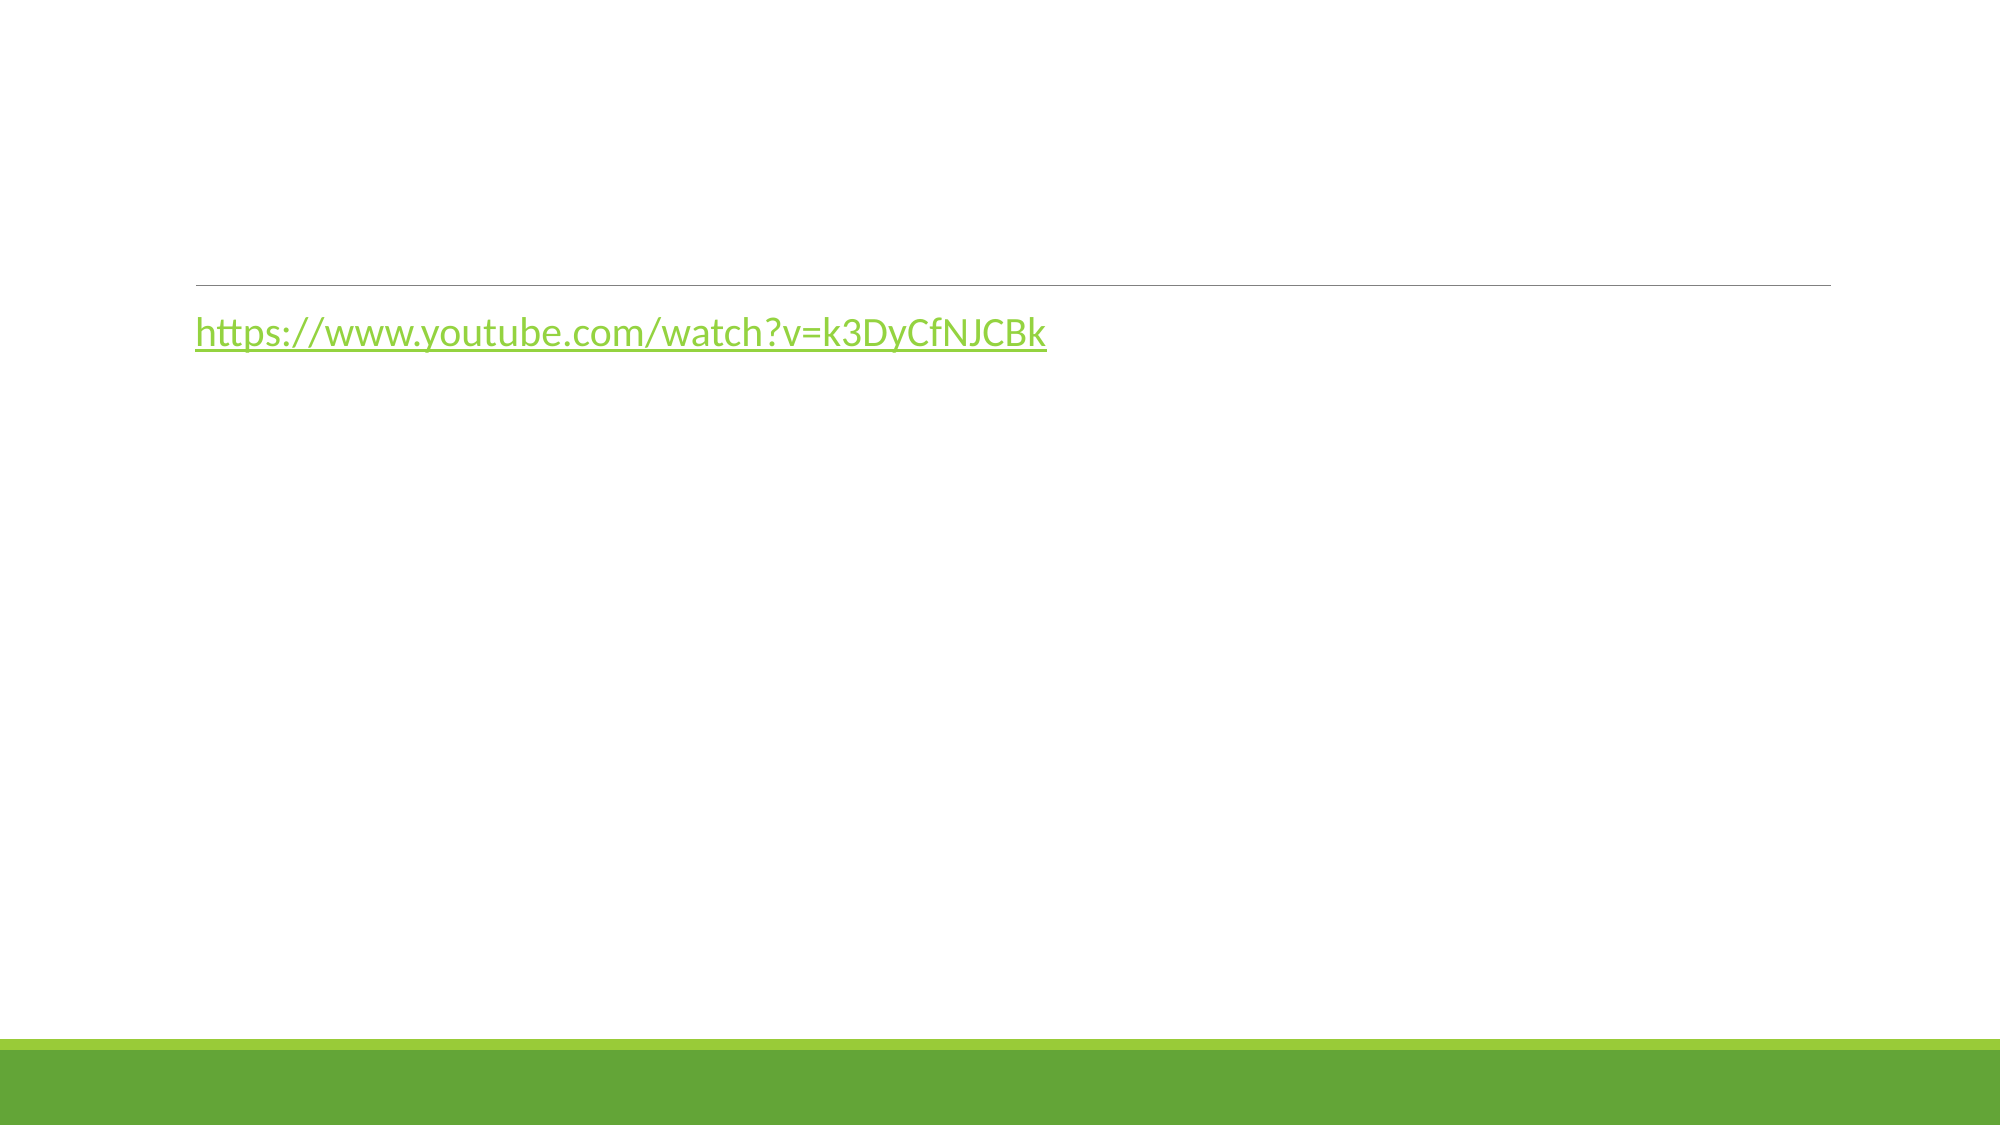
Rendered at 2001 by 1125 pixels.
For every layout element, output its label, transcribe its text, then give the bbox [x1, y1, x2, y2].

list https://www.youtube.com/watch?v=k3DyCfNJCBk [180, 302, 1830, 963]
